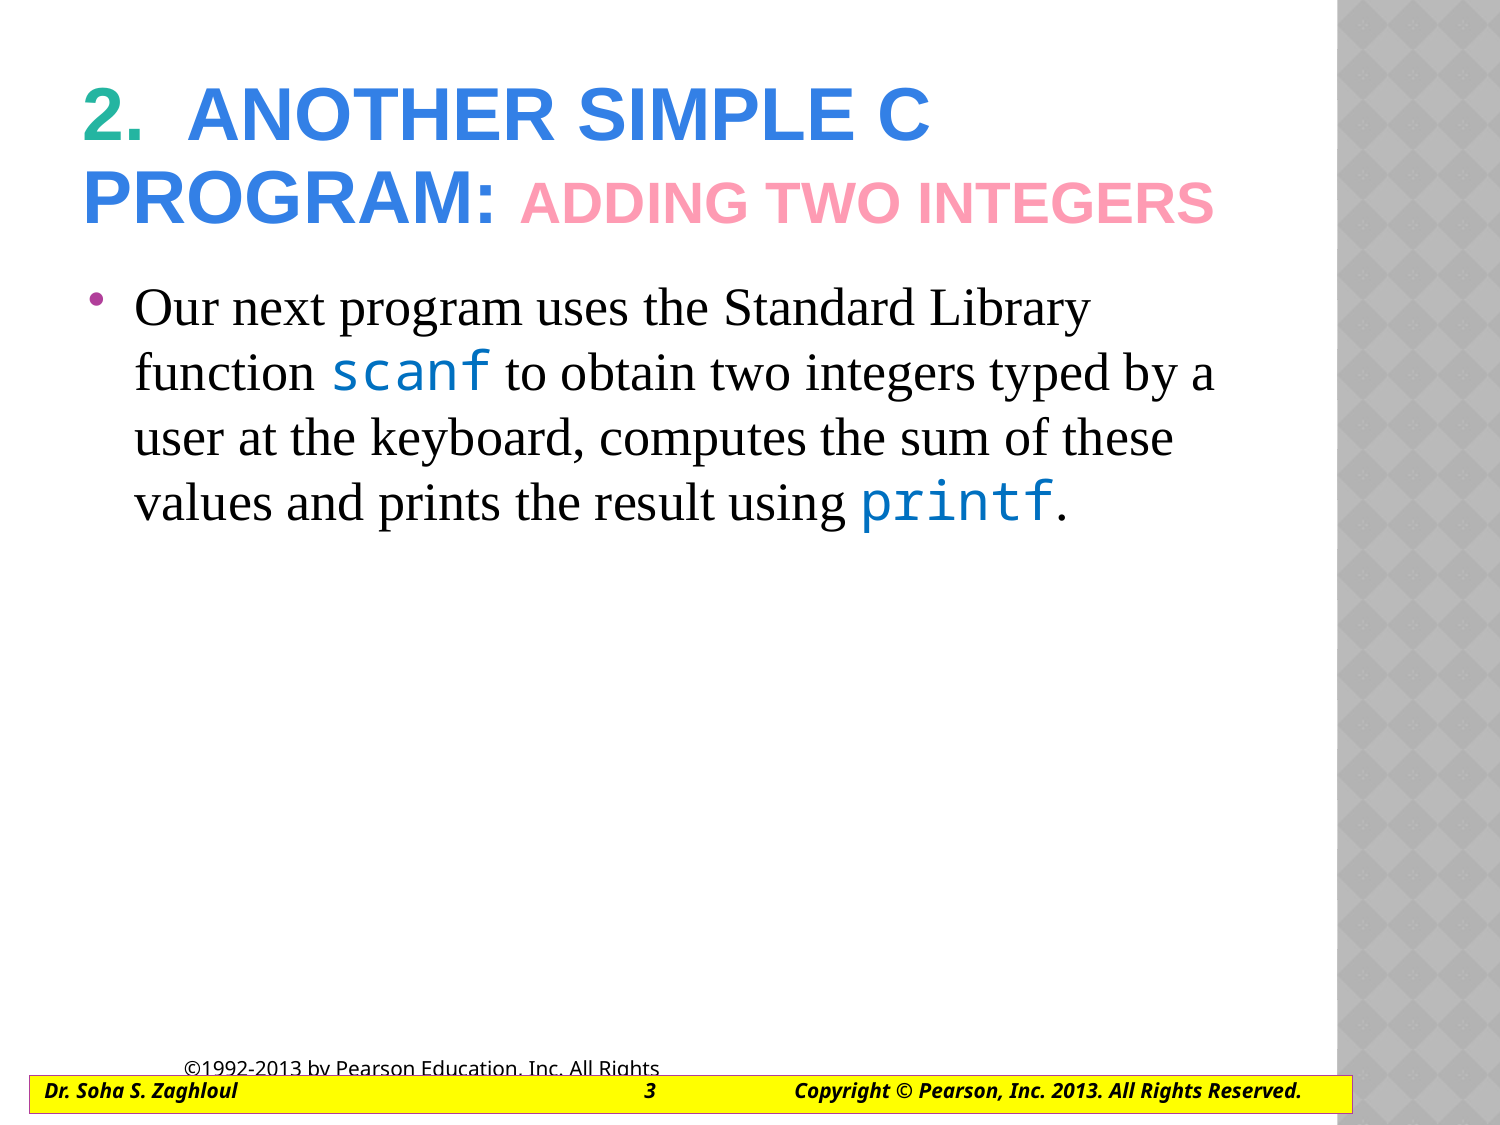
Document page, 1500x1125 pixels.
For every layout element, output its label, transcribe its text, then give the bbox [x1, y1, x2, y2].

list Our next program uses the Standard Library function scanf to obtain two integers typed by a user at the keyboard, computes the sum of these values and prints the result using printf. [75, 264, 1263, 1059]
text_box Dr. Soha S. Zaghloul 3 Copyright © Pearson, Inc. 2013. All Rights Reserved. [29, 1075, 1353, 1114]
title 2. Another Simple C Program: Adding Two Integers [75, 52, 1263, 240]
